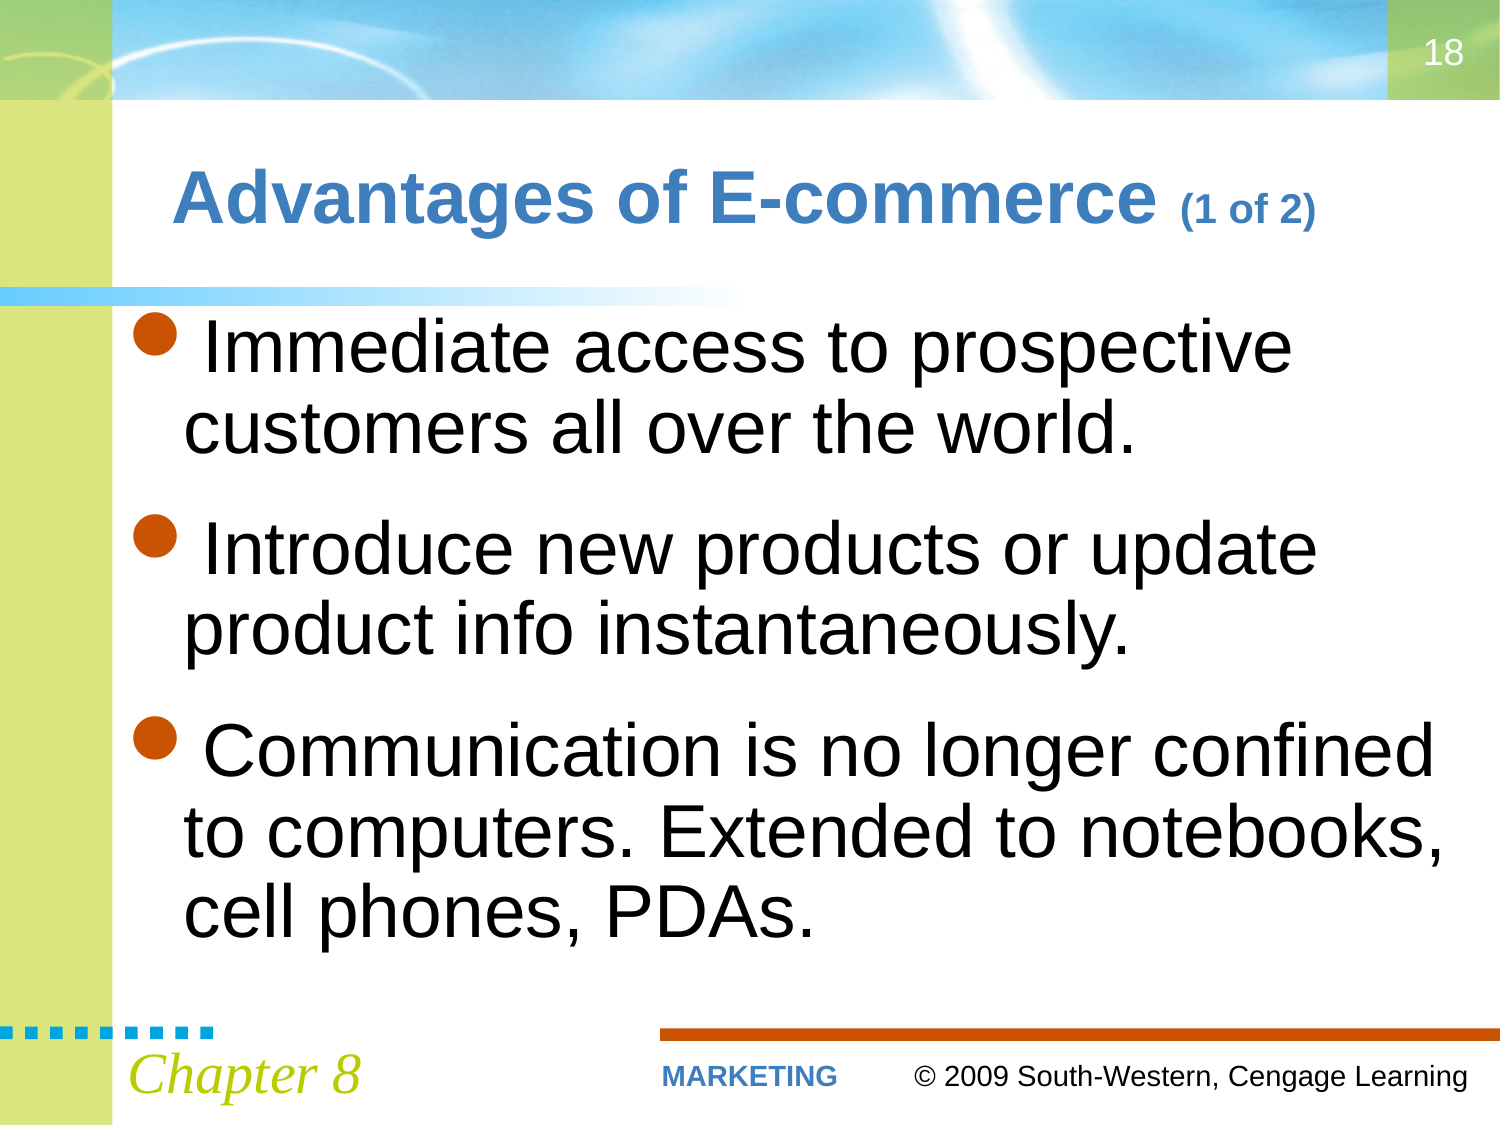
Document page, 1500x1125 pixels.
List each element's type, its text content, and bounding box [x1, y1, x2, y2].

list Immediate access to prospective customers all over the world. Introduce new products or update product info instantaneously. Communication is no longer confined to computers. Extended to notebooks, cell phones, PDAs. [112, 299, 1463, 1051]
title Advantages of E-commerce (1 of 2) [112, 99, 1388, 288]
slide_number 18 [1387, 0, 1500, 101]
footer Chapter 8 [112, 1051, 638, 1113]
